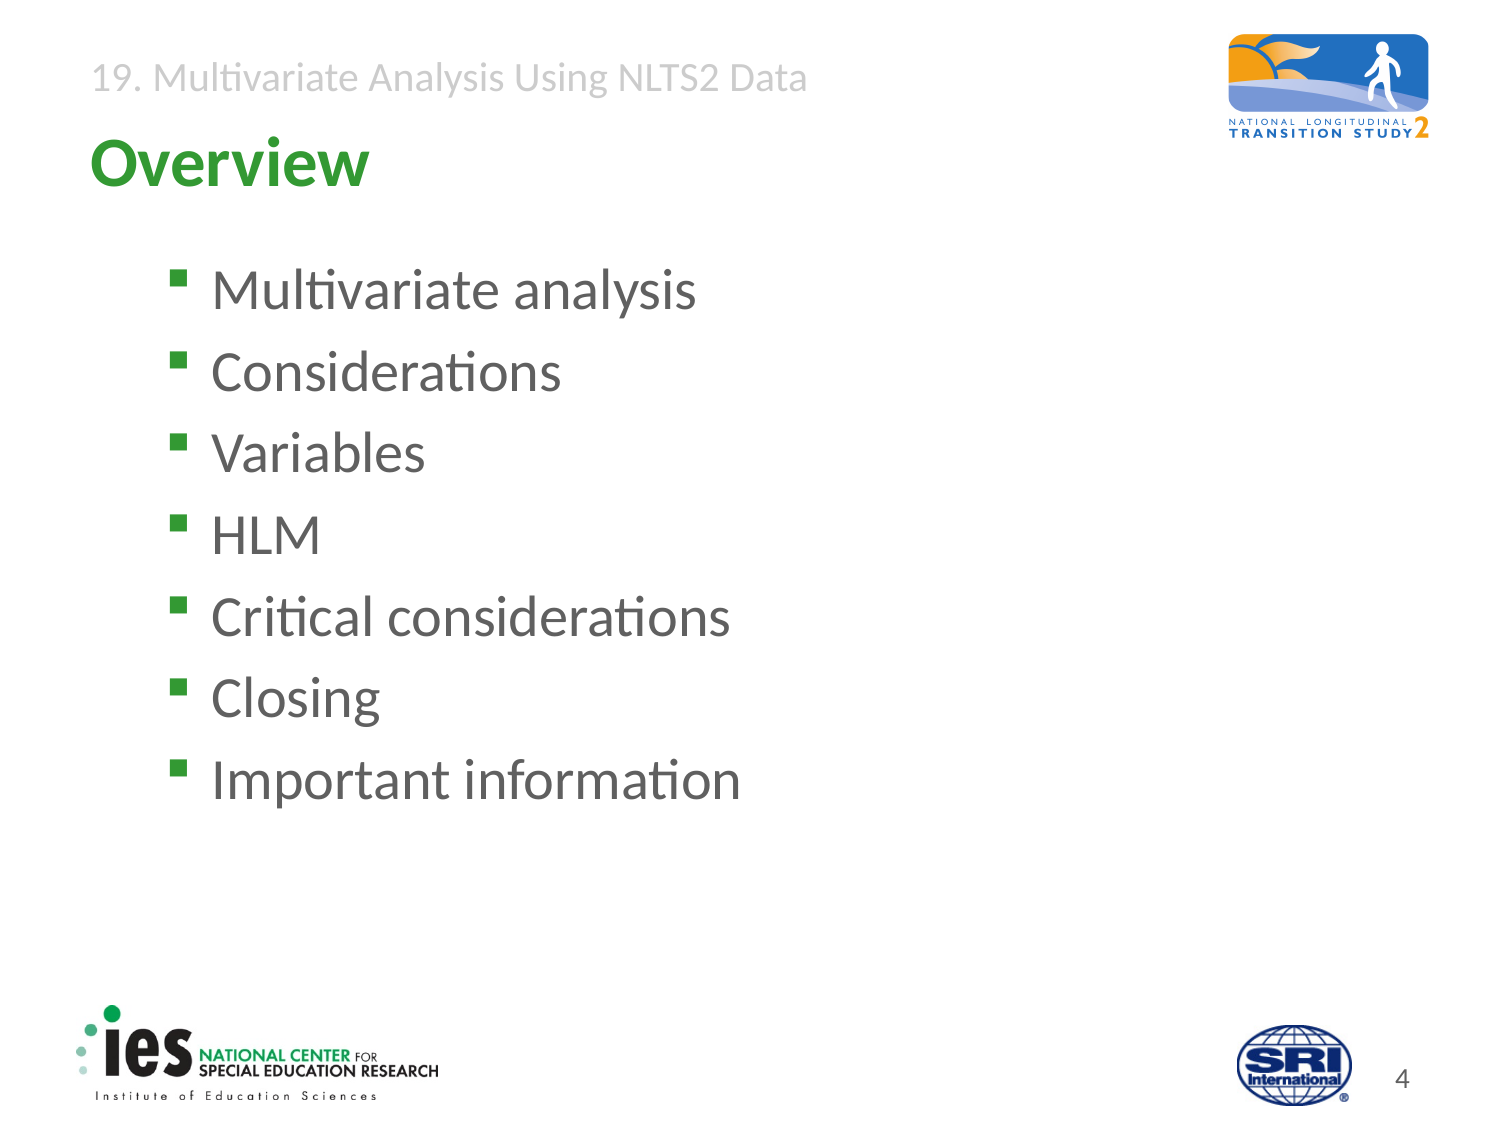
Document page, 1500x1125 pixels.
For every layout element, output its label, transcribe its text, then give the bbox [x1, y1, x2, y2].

picture [1237, 1025, 1352, 1106]
list Multivariate analysis Considerations Variables HLM Critical considerations Closing Important information [74, 243, 1426, 987]
title Overview [74, 90, 1426, 226]
picture [76, 1005, 438, 1100]
slide_number 3 [1321, 1051, 1426, 1125]
